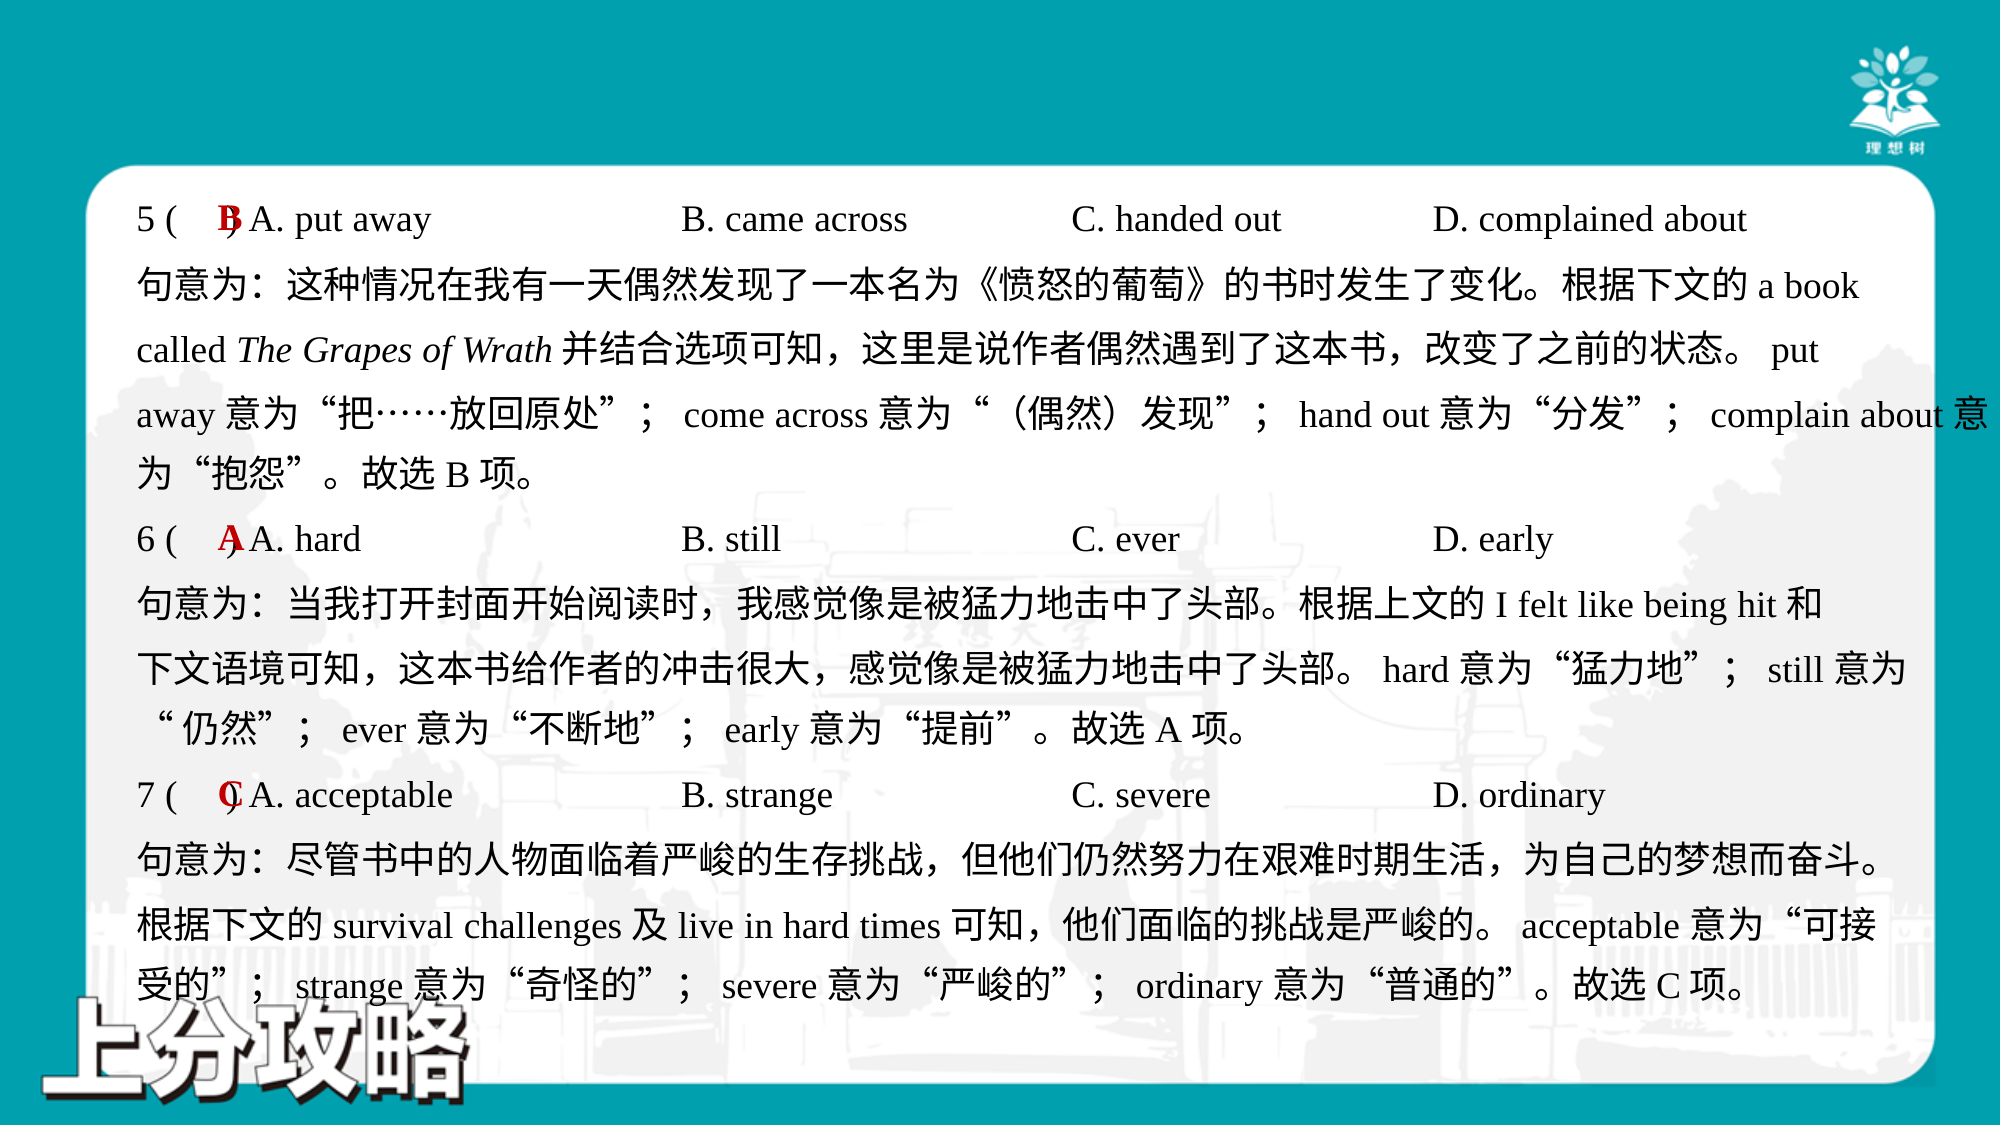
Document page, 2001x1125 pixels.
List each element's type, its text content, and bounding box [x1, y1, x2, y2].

text_box 6 ( ) A. hard B. still C. ever D. early [136, 496, 204, 553]
text_box C [204, 751, 259, 809]
text_box B [204, 175, 257, 233]
text_box 7 ( ) A. acceptable B. strange C. severe D. ordinary [136, 753, 204, 809]
text_box 句意为：这种情况在我有一天偶然发现了一本名为《愤怒的葡萄》的书时发生了变化。根据下文的a book called The Grapes of Wrath并结合选项可知，这里是说作者偶然遇到了这本书，改变了之前的状态。put away意为“把……放回原处”；come across意为“（偶然）发现”；hand out意为“分发”；complain about意 为“抱怨”。故选B项。 [136, 241, 1865, 490]
text_box 6 ( ) A. hard B. still C. ever D. early [259, 496, 1865, 553]
text_box 句意为：当我打开封面开始阅读时，我感觉像是被猛力地击中了头部。根据上文的I felt like being hit和 下文语境可知，这本书给作者的冲击很大，感觉像是被猛力地击中了头部。hard意为“猛力地”；still意为 “仍然”；ever意为“不断地”；early意为“提前”。故选A项。 [136, 560, 1865, 745]
text_box 5 ( ) A. put away B. came across C. handed out D. complained about [257, 176, 1865, 233]
picture [0, 0, 2000, 1125]
text_box 句意为：尽管书中的人物面临着严峻的生存挑战，但他们仍然努力在艰难时期生活，为自己的梦想而奋斗。 根据下文的survival challenges及live in hard times可知，他们面临的挑战是严峻的。acceptable意为“可接 受的”；strange意为“奇怪的”；severe意为“严峻的”；ordinary意为“普通的”。故选C项。 [136, 816, 1865, 1001]
text_box A [204, 495, 259, 553]
text_box 5 ( ) A. put away B. came across C. handed out D. complained about [136, 176, 204, 233]
text_box 7 ( ) A. acceptable B. strange C. severe D. ordinary [259, 753, 1865, 809]
